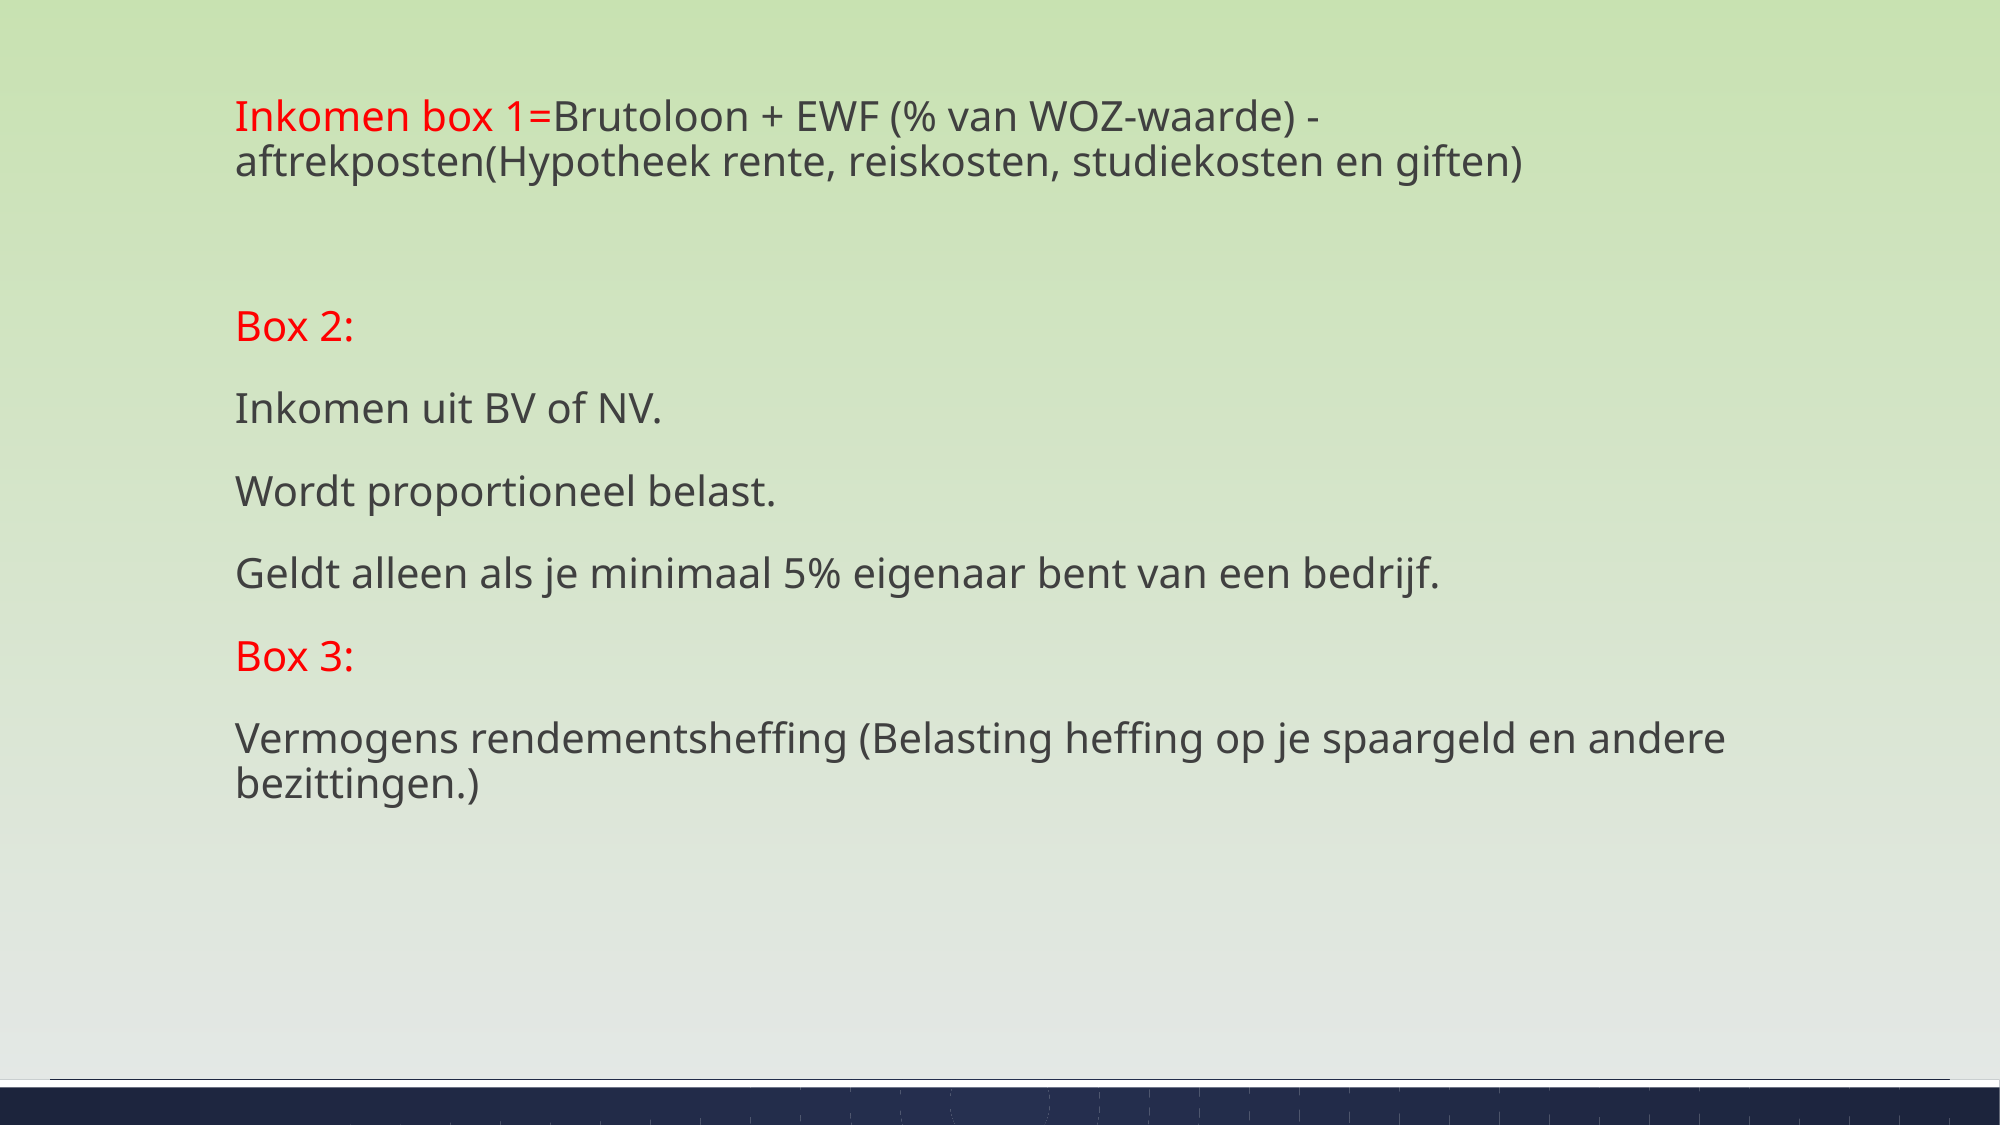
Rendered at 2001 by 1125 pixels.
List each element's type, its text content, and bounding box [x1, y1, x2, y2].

list Inkomen box 1=Brutoloon + EWF (% van WOZ-waarde) - aftrekposten(Hypotheek rente, reiskosten, studiekosten en giften) Box 2: Inkomen uit BV of NV. Wordt proportioneel belast. Geldt alleen als je minimaal 5% eigenaar bent van een bedrijf. Box 3: Vermogens rendementsheffing (Belasting heffing op je spaargeld en andere bezittingen.) [219, 0, 1780, 990]
